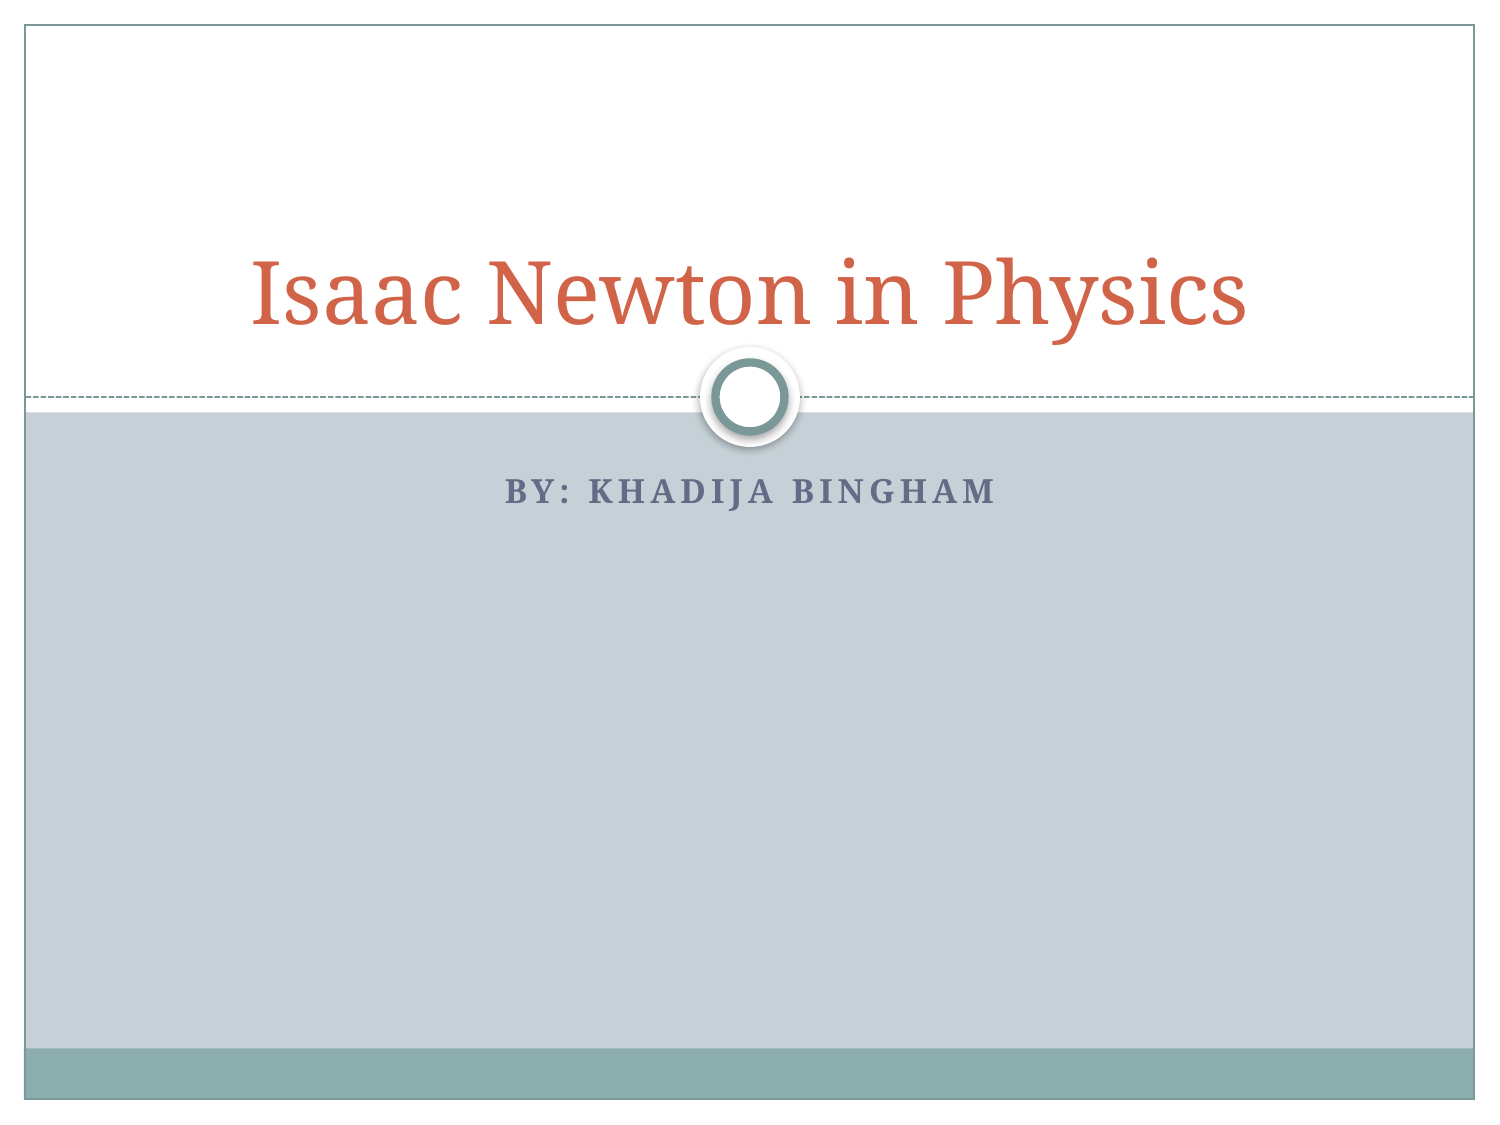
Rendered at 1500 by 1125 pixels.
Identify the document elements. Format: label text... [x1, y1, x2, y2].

title Isaac Newton in Physics [112, 62, 1388, 350]
subtitle By: Khadija bingham [225, 462, 1275, 750]
